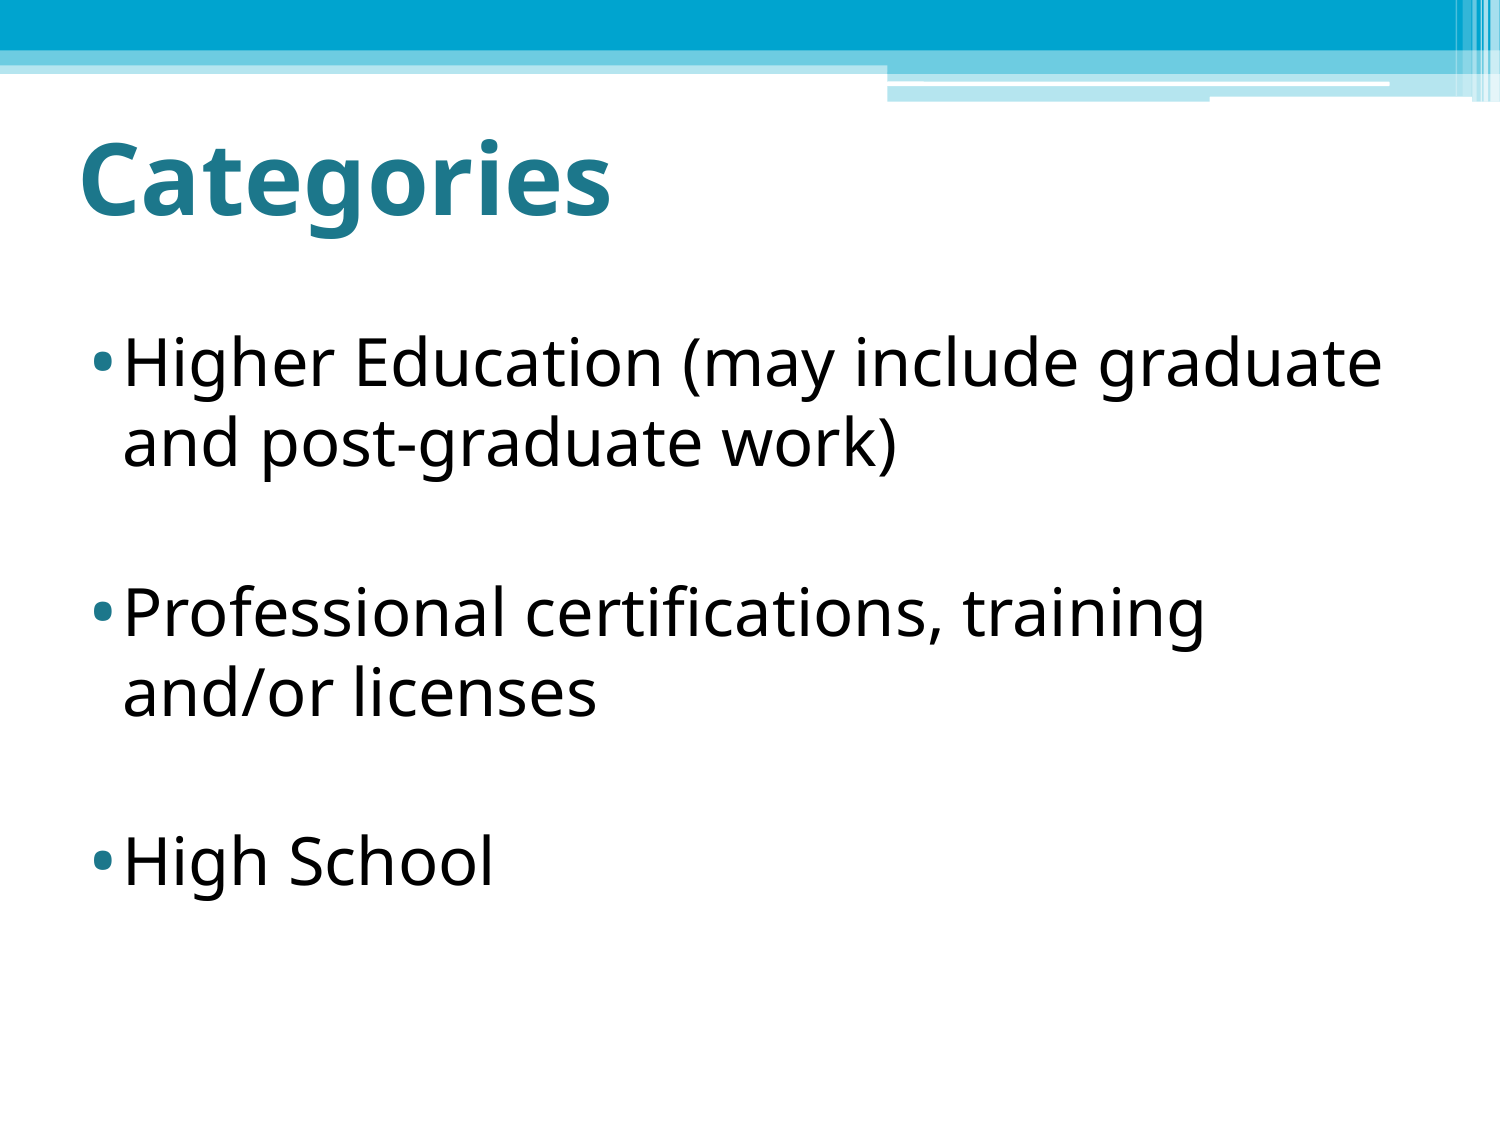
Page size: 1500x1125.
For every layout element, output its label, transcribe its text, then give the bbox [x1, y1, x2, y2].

title Categories [62, 87, 1413, 263]
list Higher Education (may include graduate and post-graduate work) Professional certifications, training and/or licenses High School [62, 312, 1442, 1063]
